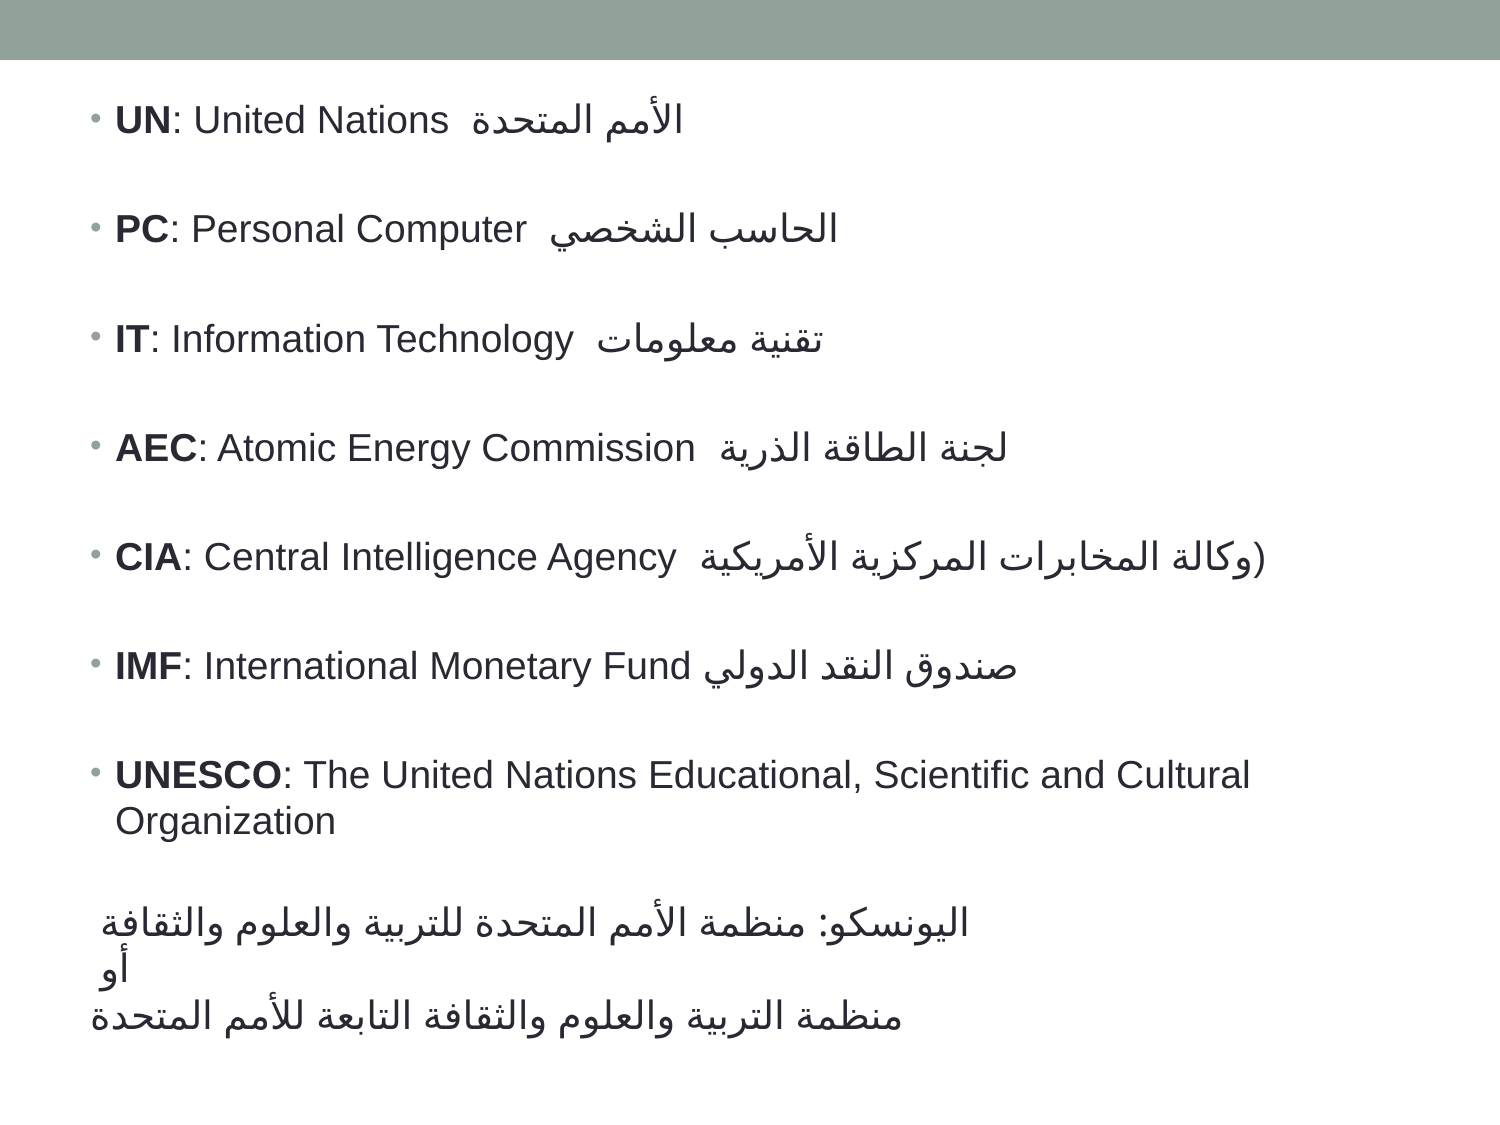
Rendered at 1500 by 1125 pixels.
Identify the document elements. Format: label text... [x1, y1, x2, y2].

list UN: United Nations الأمم المتحدة PC: Personal Computer الحاسب الشخصي IT: Information Technology تقنية معلومات AEC: Atomic Energy Commission لجنة الطاقة الذرية CIA: Central Intelligence Agency وكالة المخابرات المركزية الأمريكية) IMF: International Monetary Fund صندوق النقد الدولي UNESCO: The United Nations Educational, Scientific and Cultural Organization اليونسكو: منظمة الأمم المتحدة للتربية والعلوم والثقافة أو منظمة التربية والعلوم والثقافة التابعة للأمم المتحدة [75, 87, 1425, 1050]
